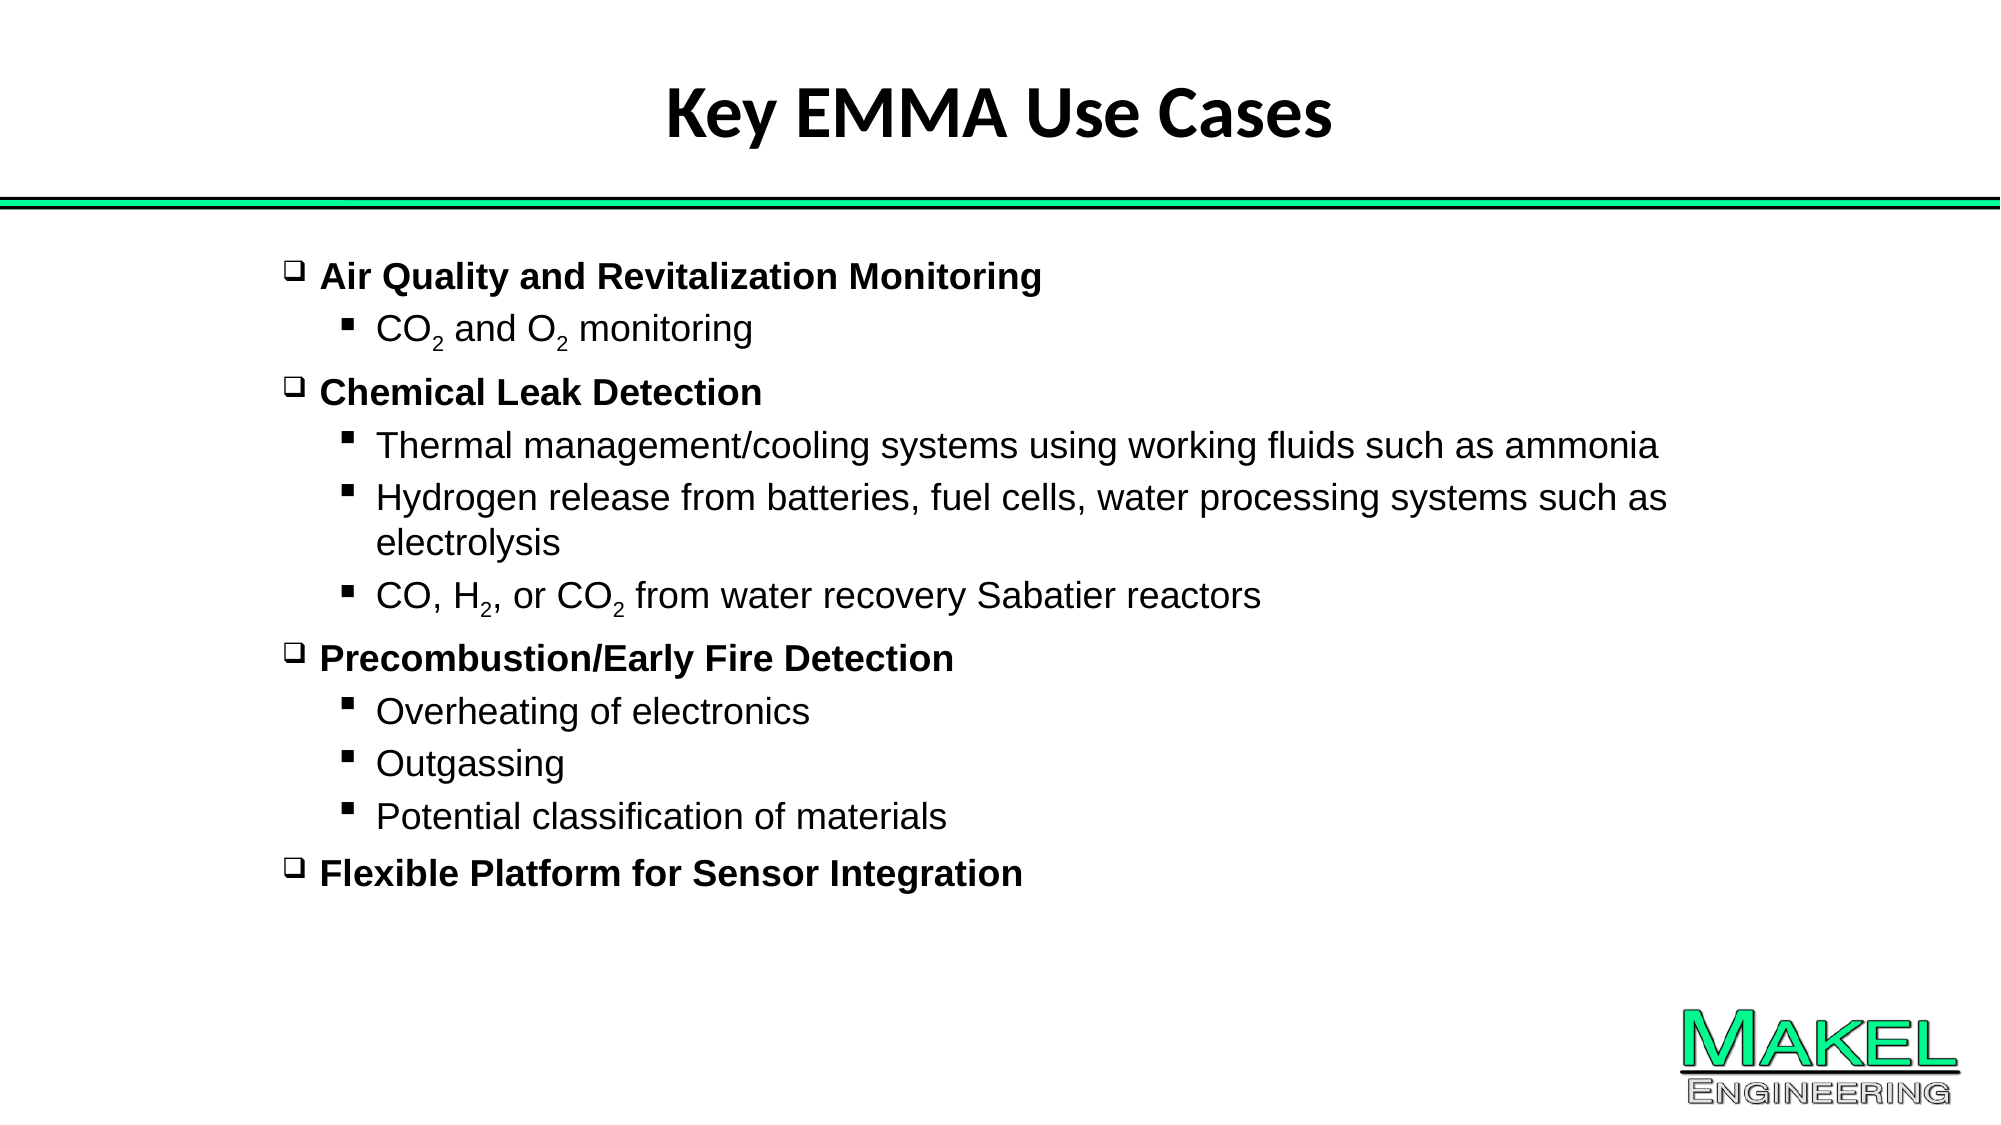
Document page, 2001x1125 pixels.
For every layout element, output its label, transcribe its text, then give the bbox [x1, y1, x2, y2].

list Air Quality and Revitalization Monitoring CO2 and O2 monitoring Chemical Leak Detection Thermal management/cooling systems using working fluids such as ammonia Hydrogen release from batteries, fuel cells, water processing systems such as electrolysis CO, H2, or CO2 from water recovery Sabatier reactors Precombustion/Early Fire Detection Overheating of electronics Outgassing Potential classification of materials Flexible Platform for Sensor Integration [266, 244, 1794, 1015]
picture [1662, 1004, 1976, 1111]
title Key EMMA Use Cases [99, 13, 1901, 202]
